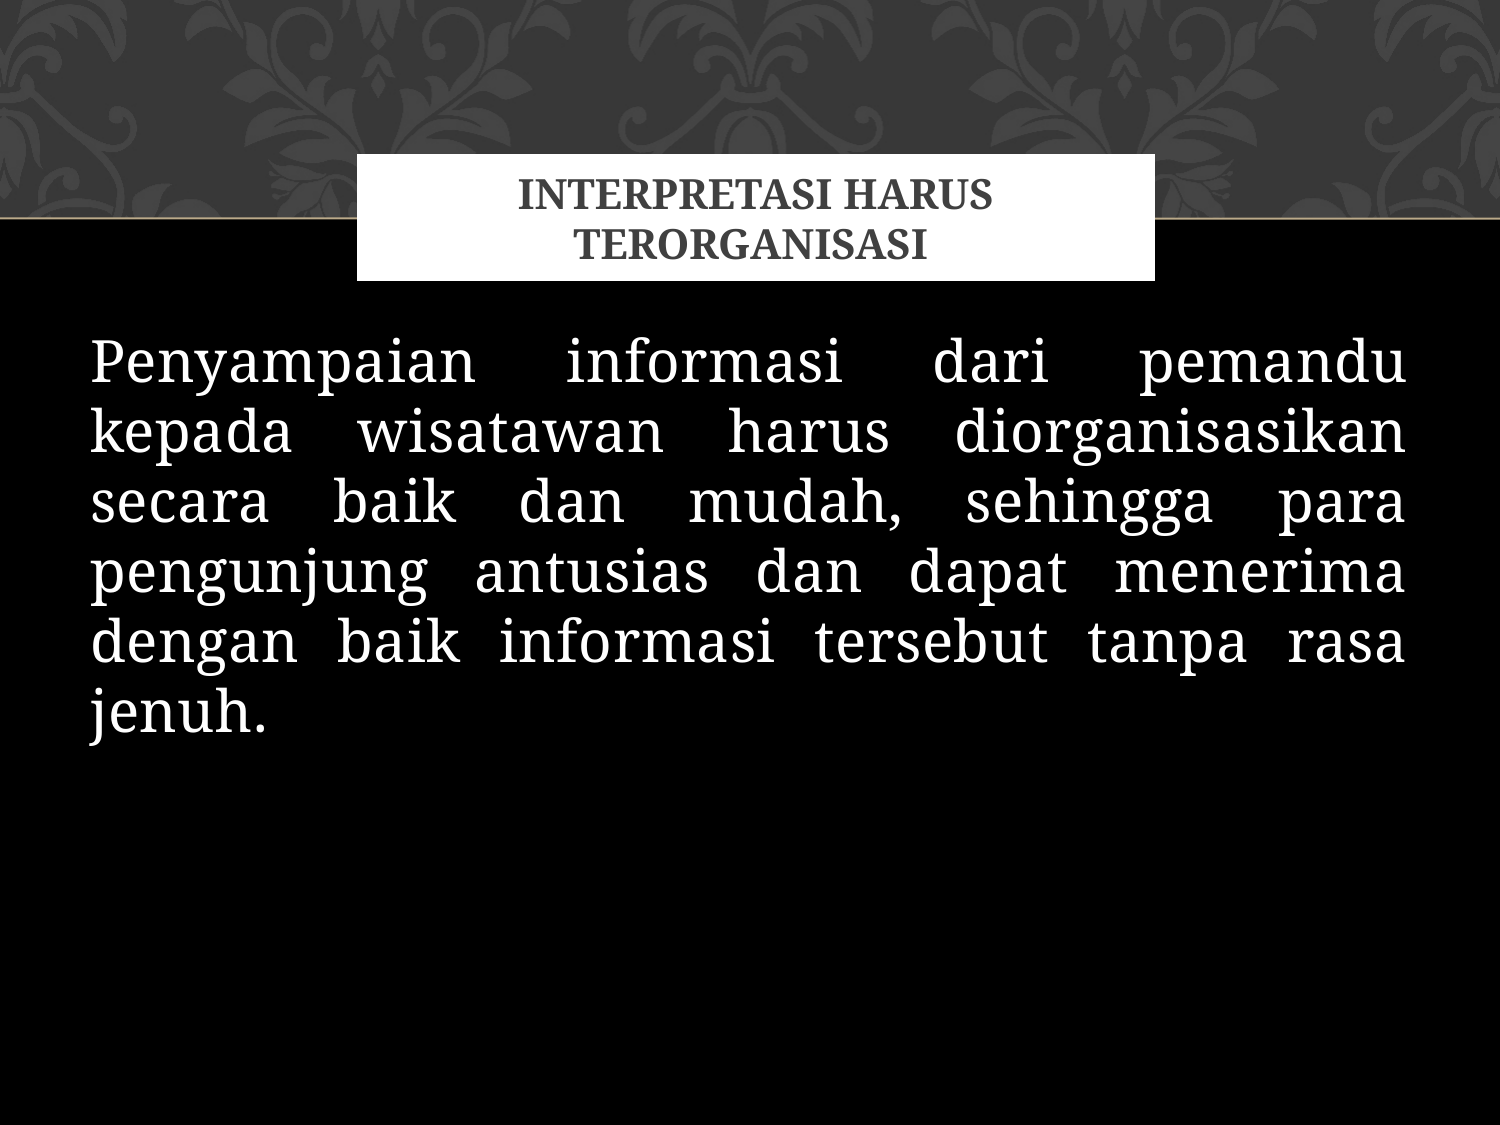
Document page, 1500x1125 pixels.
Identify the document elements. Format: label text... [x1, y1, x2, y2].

list Penyampaian informasi dari pemandu kepada wisatawan harus diorganisasikan secara baik dan mudah, sehingga para pengunjung antusias dan dapat menerima dengan baik informasi tersebut tanpa rasa jenuh. [75, 316, 1425, 1005]
title interpretasi harus terorganisasi [357, 154, 1155, 281]
